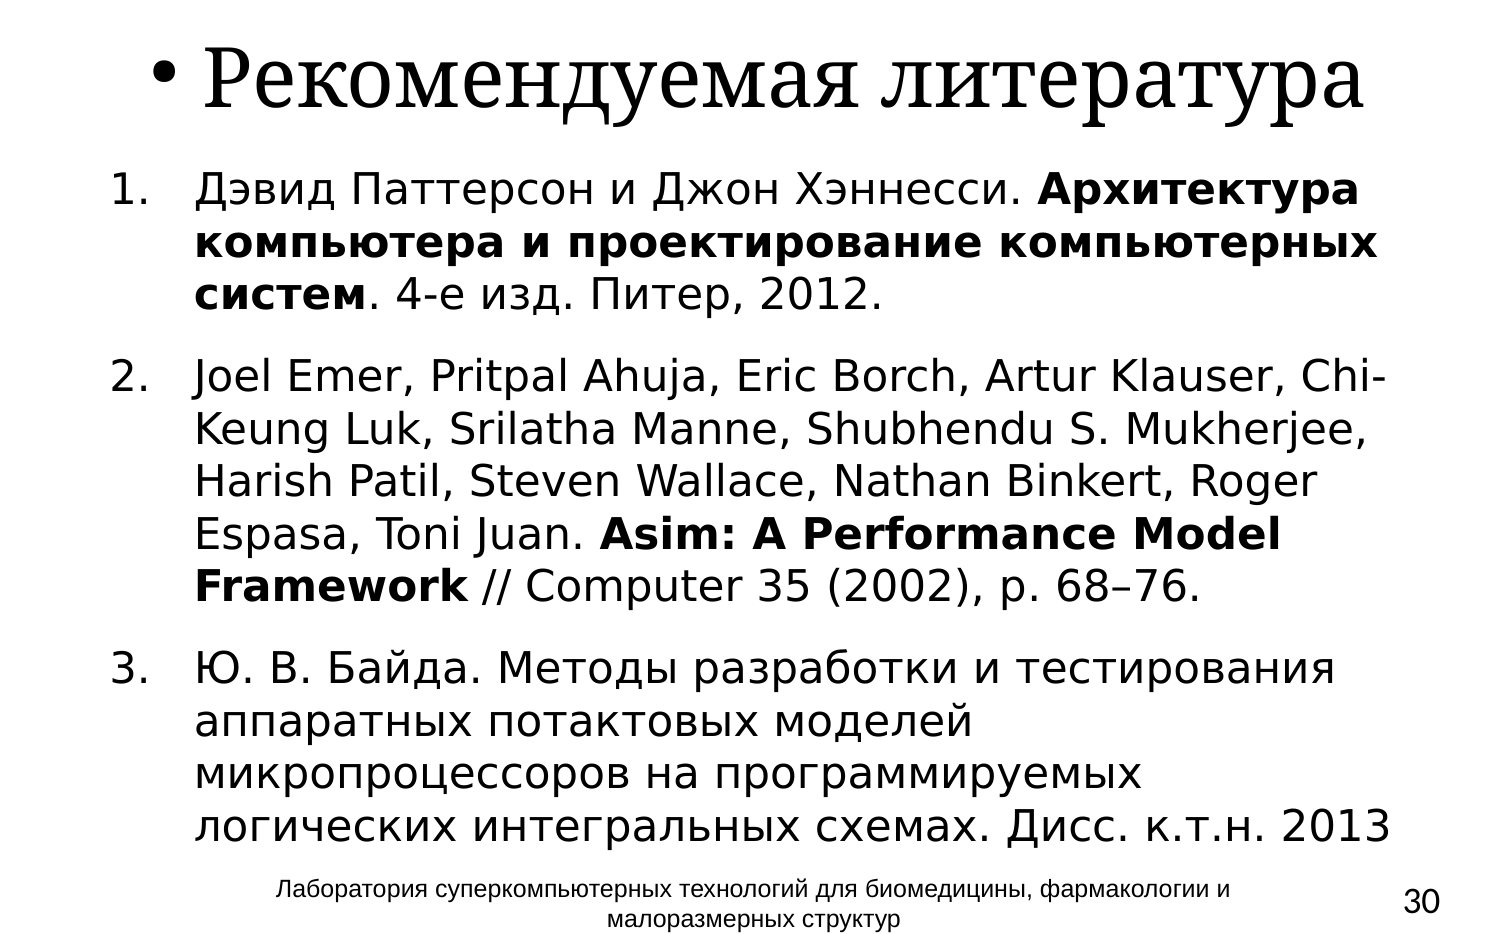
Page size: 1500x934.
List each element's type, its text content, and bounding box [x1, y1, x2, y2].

text_box 30 [1387, 868, 1473, 918]
title Рекомендуемая литература [75, 0, 1425, 160]
text_box Лаборатория суперкомпьютерных технологий для биомедицины, фармакологии и малоразмерных структур [171, 864, 1338, 915]
list Дэвид Паттерсон и Джон Хэннесси. Архитектура компьютера и проектирование компьютерных систем. 4-е изд. Питер, 2012. Joel Emer, Pritpal Ahuja, Eric Borch, Artur Klauser, Chi-Keung Luk, Srilatha Manne, Shubhendu S. Mukherjee, Harish Patil, Steven Wallace, Nathan Binkert, Roger Espasa, Toni Juan. Asim: A Performance Model Framework // Computer 35 (2002), p. 68–76. Ю. В. Байда. Методы разработки и тестирования аппаратных потактовых моделей микропроцессоров на программируемых логических интегральных схемах. Дисс. к.т.н. 2013 [76, 153, 1414, 858]
